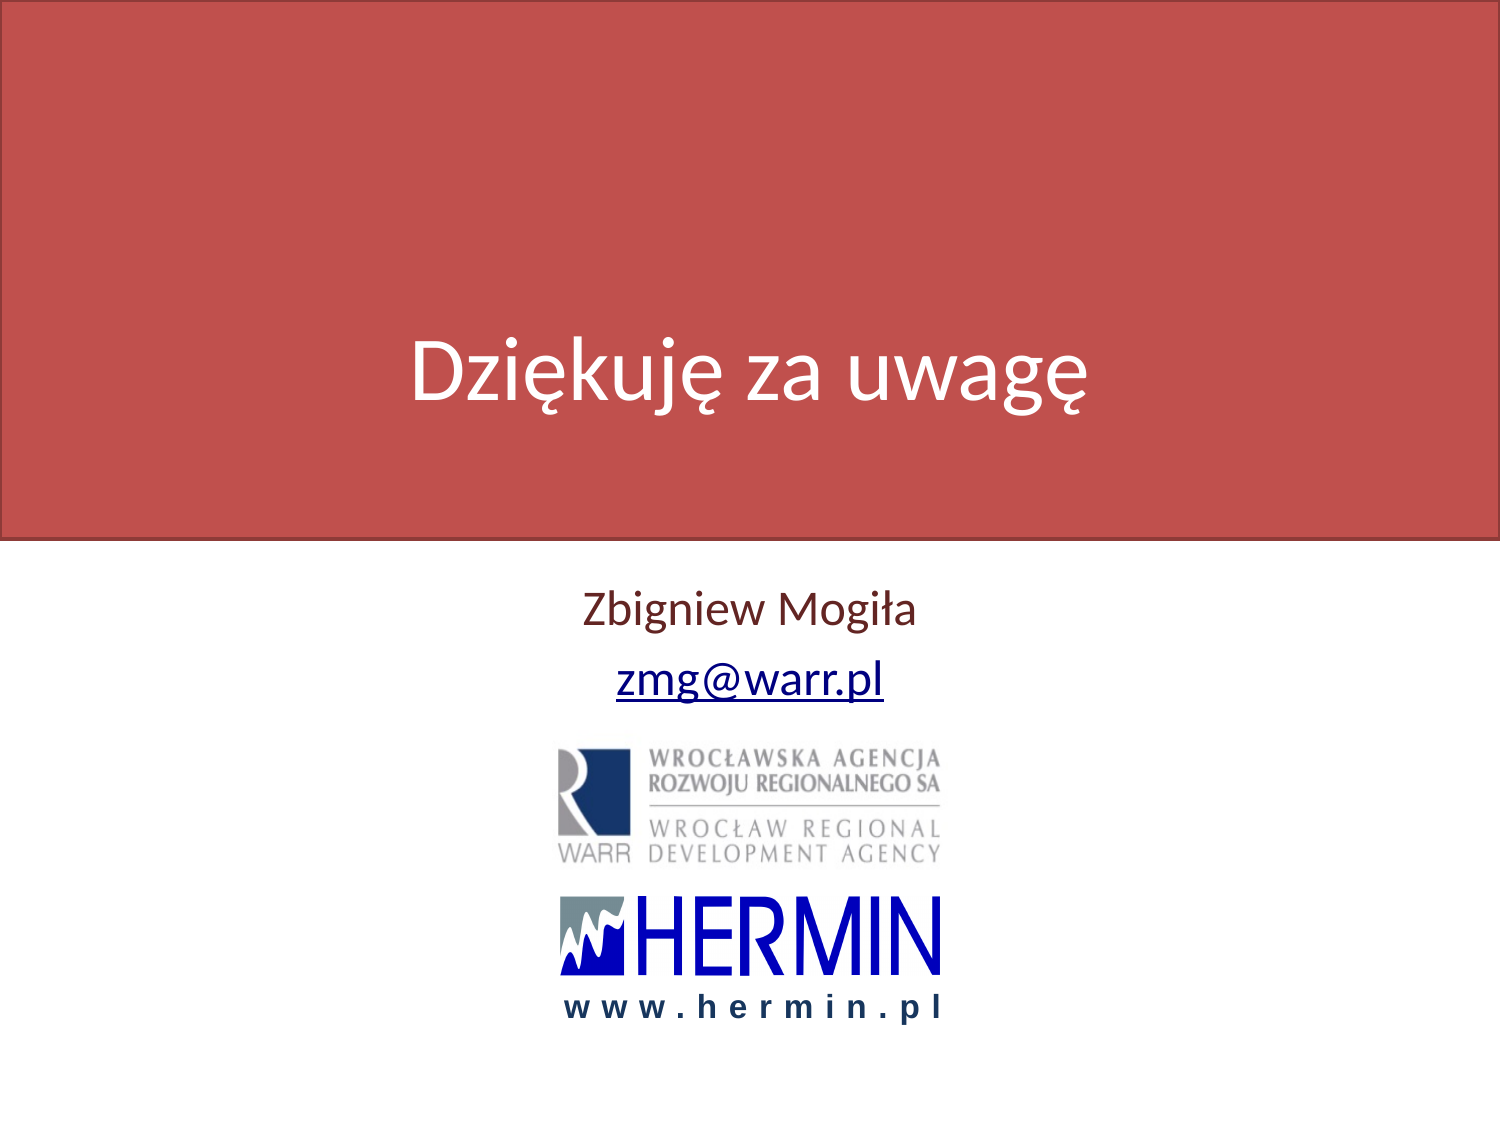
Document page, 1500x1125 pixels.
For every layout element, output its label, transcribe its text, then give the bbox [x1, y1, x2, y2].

text_box www.hermin.pl [549, 975, 997, 1033]
subtitle Zbigniew Mogiła zmg@warr.pl [225, 567, 1275, 856]
title Dziękuję za uwagę [112, 243, 1388, 485]
text_box [0, 0, 1500, 541]
picture [528, 711, 972, 977]
